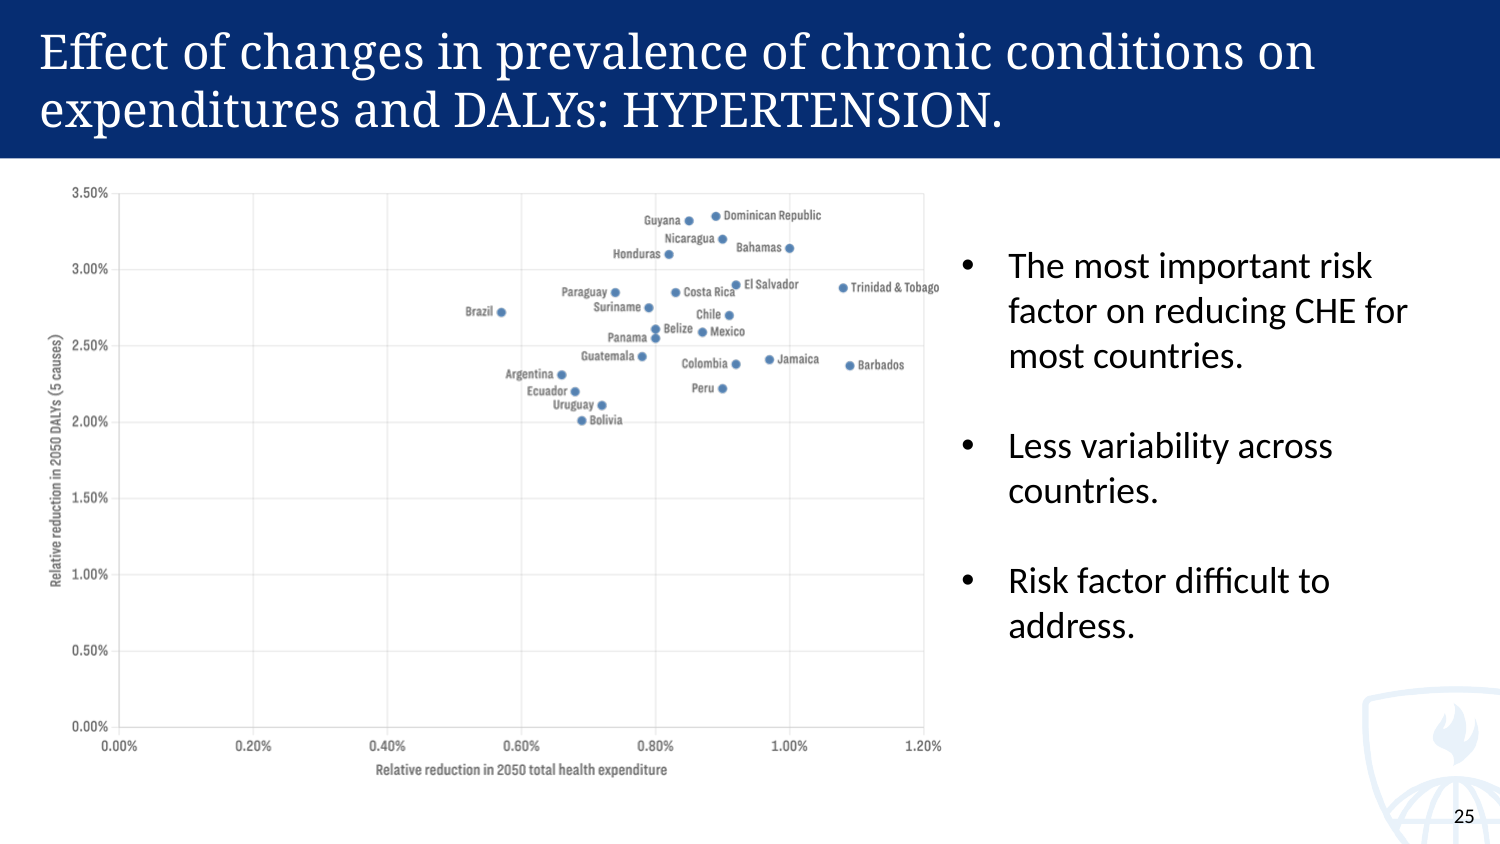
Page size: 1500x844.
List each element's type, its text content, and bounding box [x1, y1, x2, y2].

text_box The most important risk factor on reducing CHE for most countries. Less variability across countries. Risk factor difficult to address. [950, 234, 1478, 699]
picture [1360, 684, 1500, 844]
picture [43, 181, 945, 783]
title Effect of changes in prevalence of chronic conditions on expenditures and DALYs: HYPERTENSION. [24, 8, 1478, 150]
slide_number 25 [1368, 783, 1475, 829]
